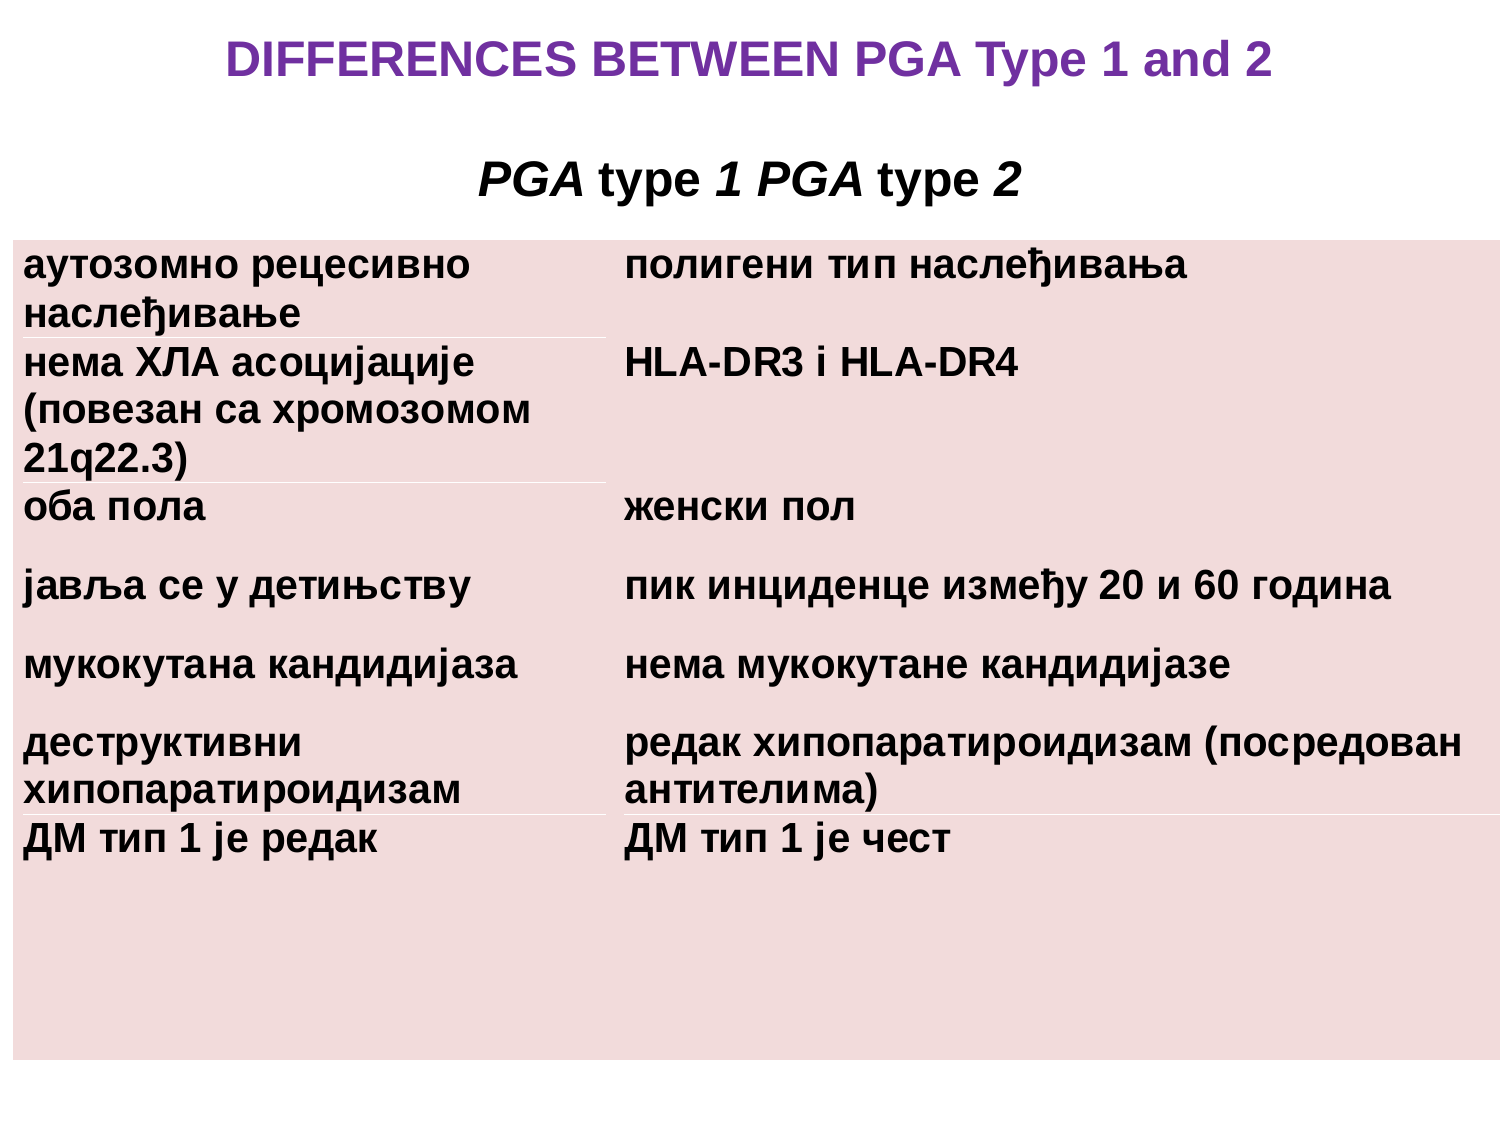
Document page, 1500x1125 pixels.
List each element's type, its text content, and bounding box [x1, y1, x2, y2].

title DIFFERENCES BETWEEN PGA Type 1 and 2 PGA type 1 PGA type 2 [0, 69, 1500, 164]
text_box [0, 240, 1500, 1125]
